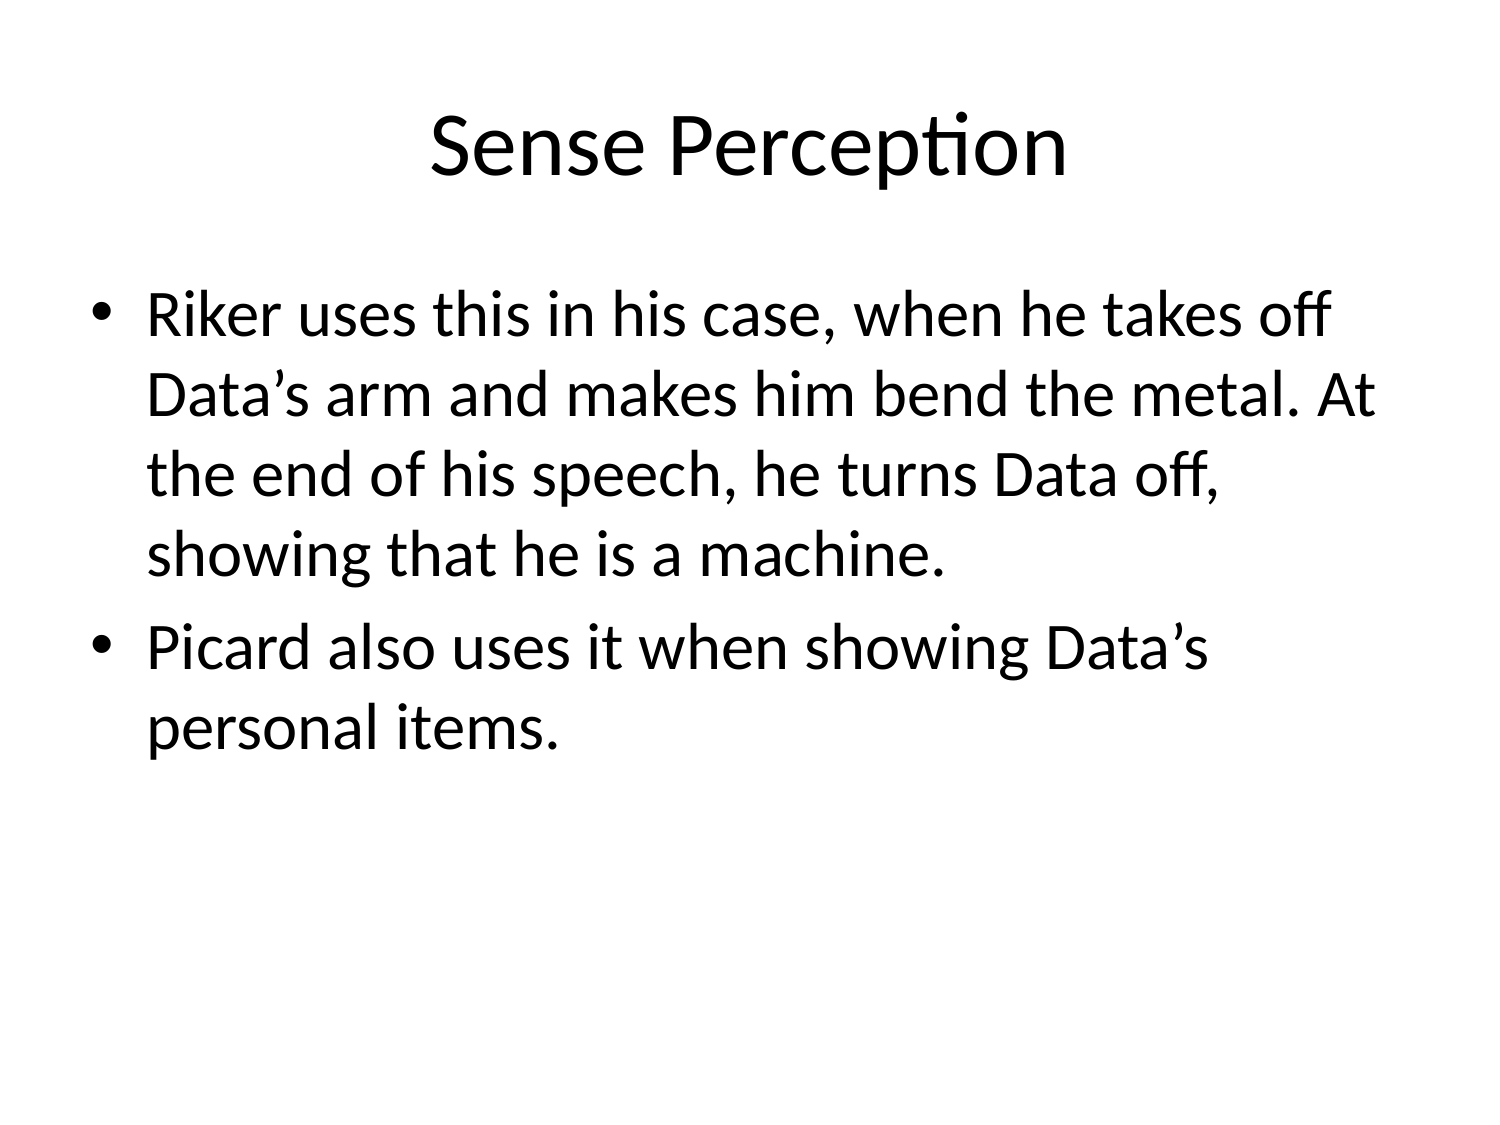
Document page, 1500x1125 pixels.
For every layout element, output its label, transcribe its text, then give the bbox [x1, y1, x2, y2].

title Sense Perception [75, 45, 1425, 233]
list Riker uses this in his case, when he takes off Data’s arm and makes him bend the metal. At the end of his speech, he turns Data off, showing that he is a machine. Picard also uses it when showing Data’s personal items. [75, 262, 1425, 1005]
